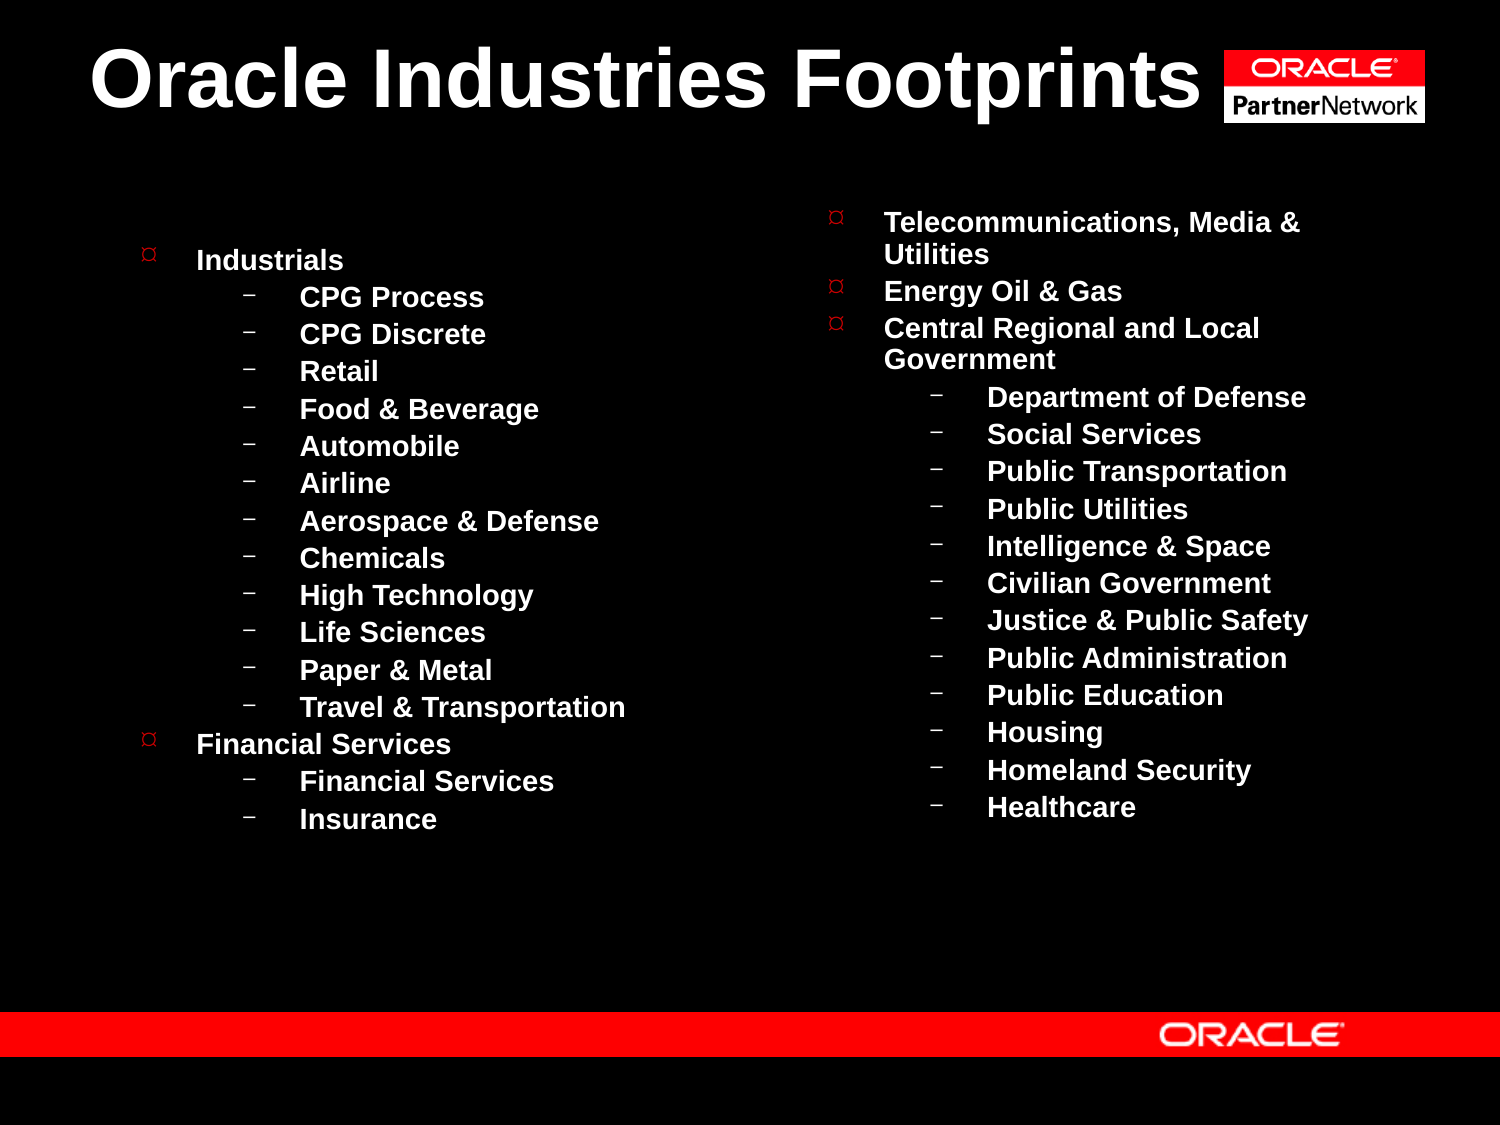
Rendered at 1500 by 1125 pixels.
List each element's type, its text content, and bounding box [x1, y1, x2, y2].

title Oracle Industries Footprints [0, 37, 1319, 125]
list Telecommunications, Media & Utilities Energy Oil & Gas Central Regional and Local Government Department of Defense Social Services Public Transportation Public Utilities Intelligence & Space Civilian Government Justice & Public Safety Public Administration Public Education Housing Homeland Security Healthcare [812, 200, 1367, 711]
picture [1319, 50, 1425, 123]
list Industrials CPG Process CPG Discrete Retail Food & Beverage Automobile Airline Aerospace & Defense Chemicals High Technology Life Sciences Paper & Metal Travel & Transportation Financial Services Financial Services Insurance [125, 237, 679, 757]
